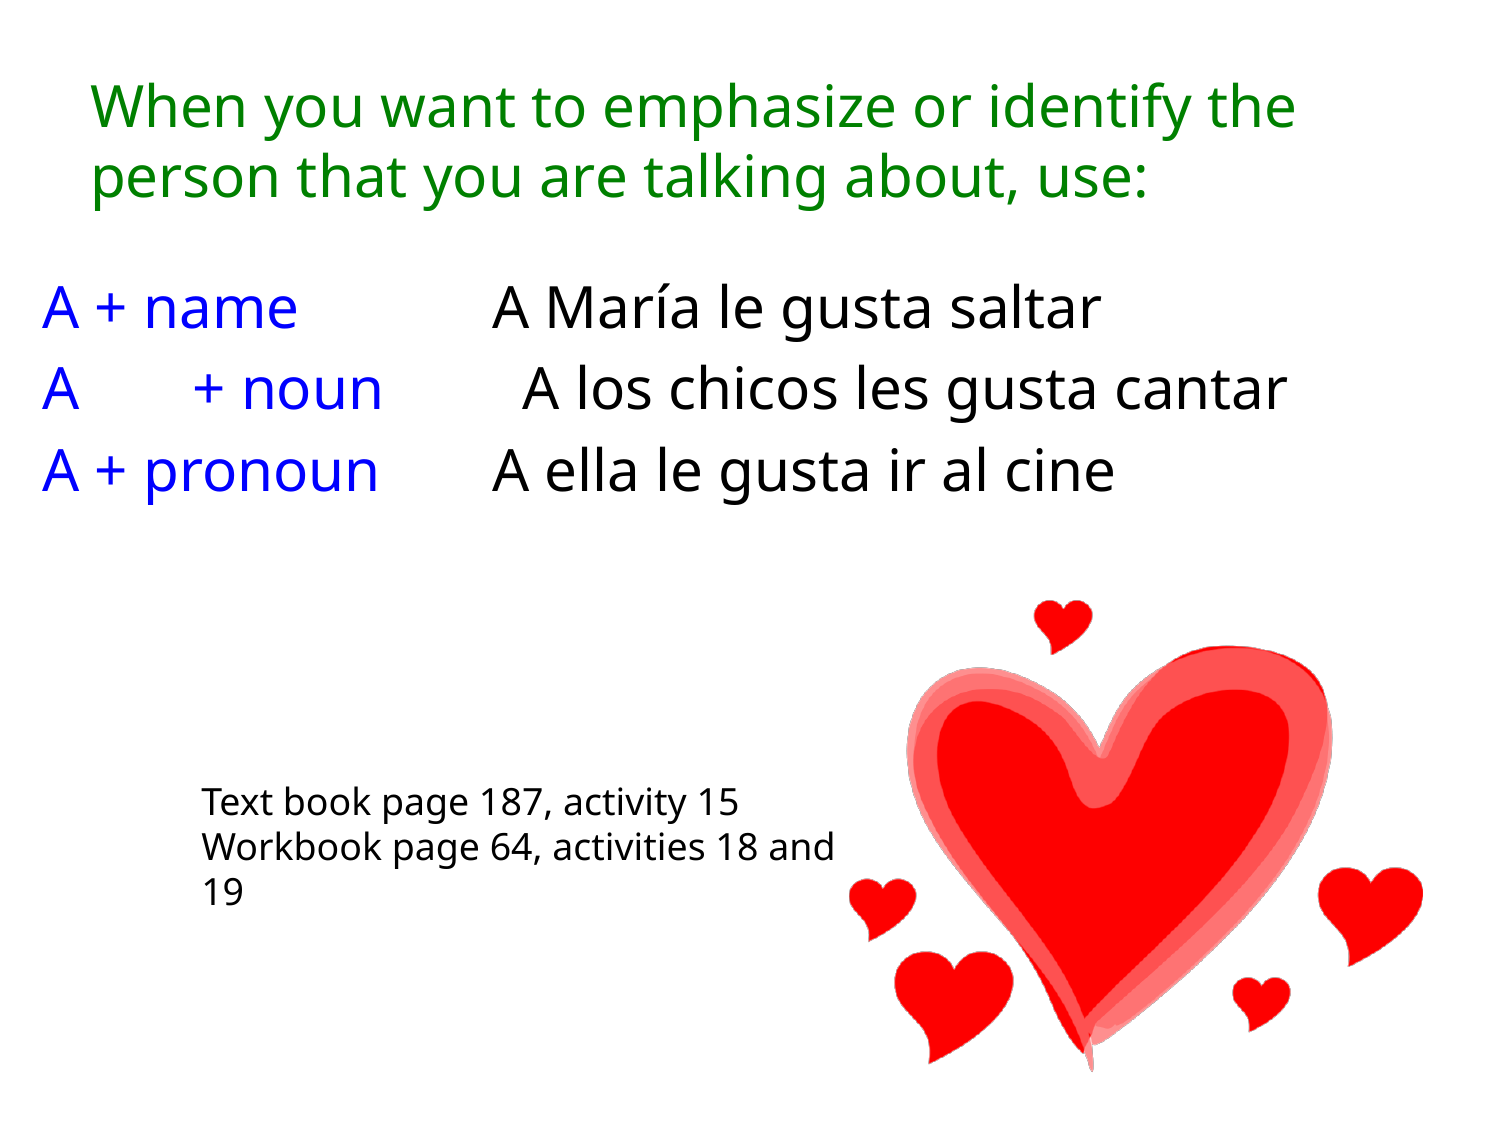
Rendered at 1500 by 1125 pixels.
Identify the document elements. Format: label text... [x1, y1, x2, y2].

picture [846, 597, 1426, 1074]
title When you want to emphasize or identify the person that you are talking about, use: [75, 45, 1425, 233]
text_box Text book page 187, activity 15 Workbook page 64, activities 18 and 19 [186, 770, 841, 920]
list A + name A María le gusta saltar A + noun A los chicos les gusta cantar A + pronoun A ella le gusta ir al cine [27, 262, 1459, 1005]
